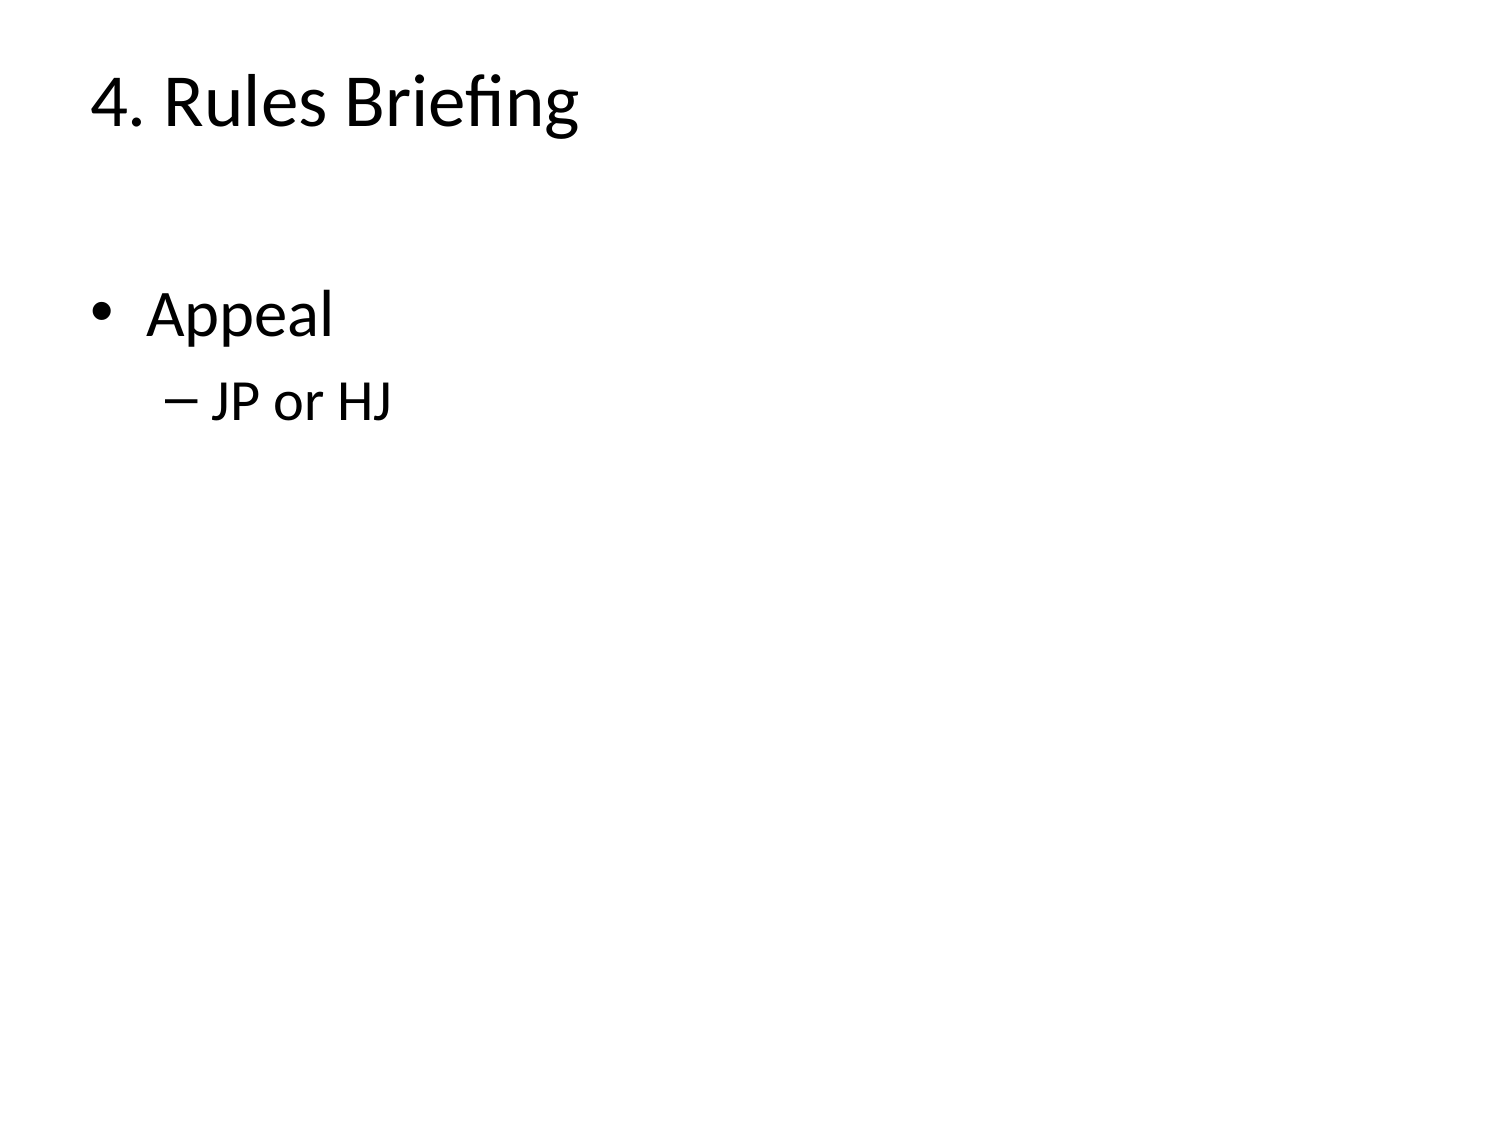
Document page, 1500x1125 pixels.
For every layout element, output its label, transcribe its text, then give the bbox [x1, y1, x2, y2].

list Appeal JP or HJ [75, 262, 1425, 1005]
title 4. Rules Briefing [75, 2, 1425, 191]
